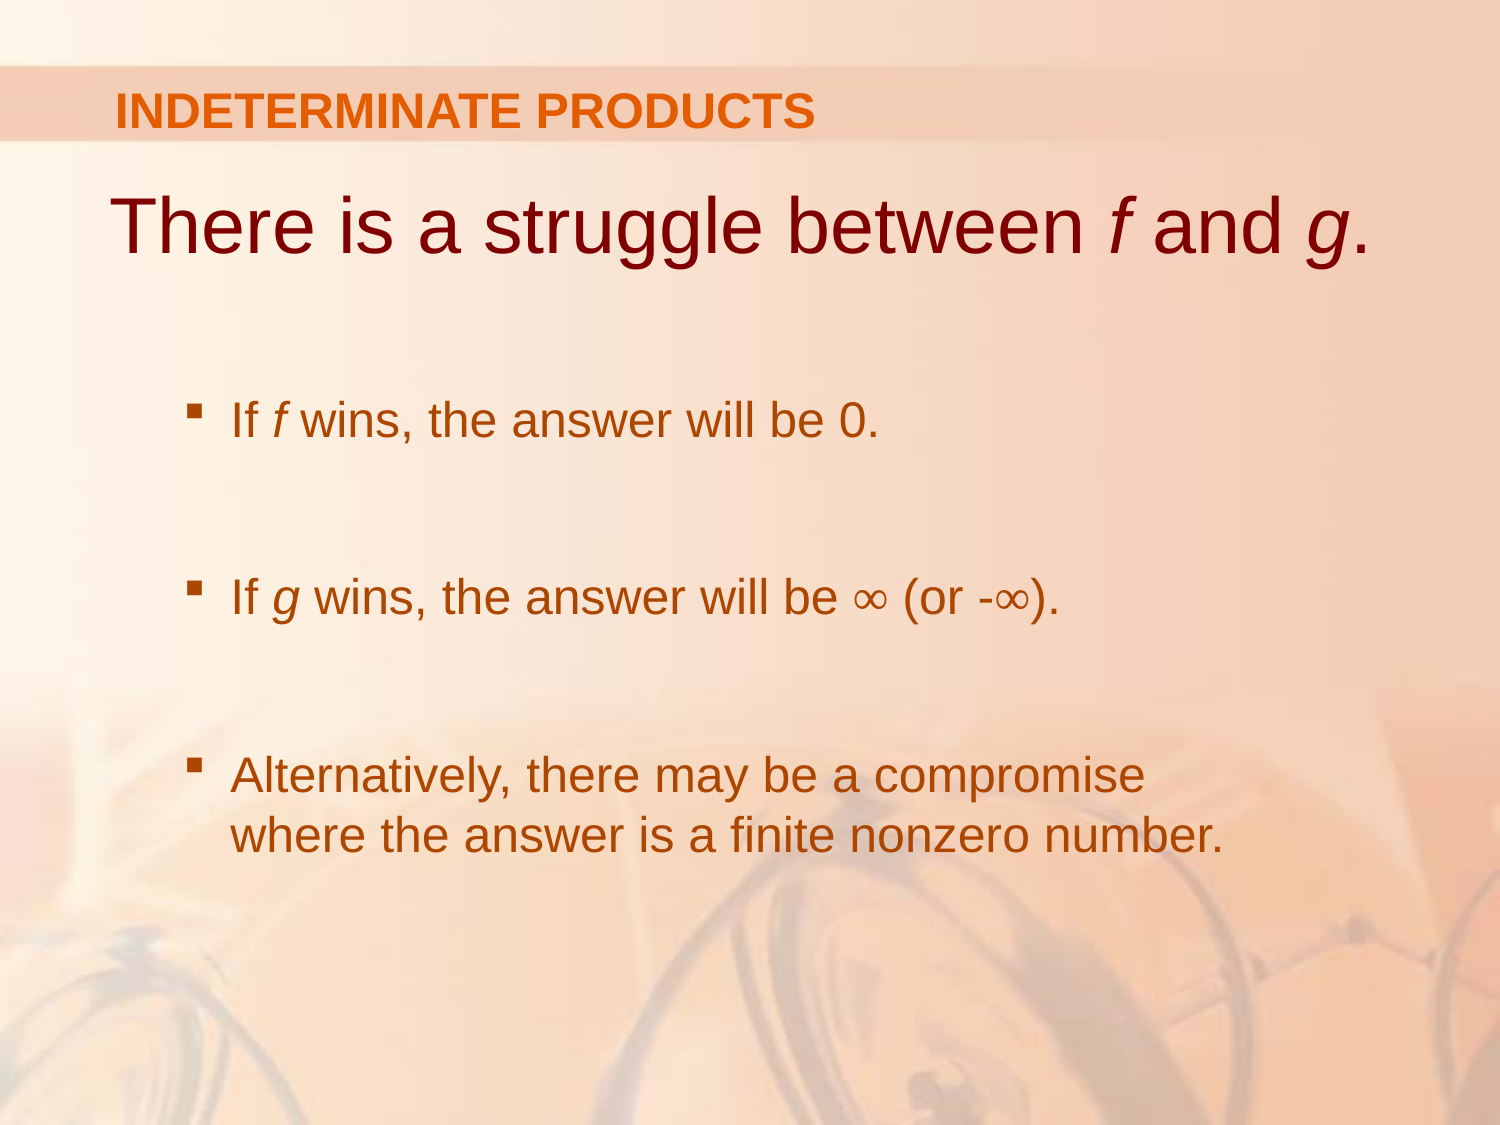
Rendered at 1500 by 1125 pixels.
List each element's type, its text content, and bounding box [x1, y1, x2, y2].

list There is a struggle between f and g. If f wins, the answer will be 0. If g wins, the answer will be ∞ (or -∞). Alternatively, there may be a compromise where the answer is a finite nonzero number. [93, 138, 1500, 1102]
title INDETERMINATE PRODUCTS [99, 60, 976, 138]
picture [0, 0, 1500, 1125]
